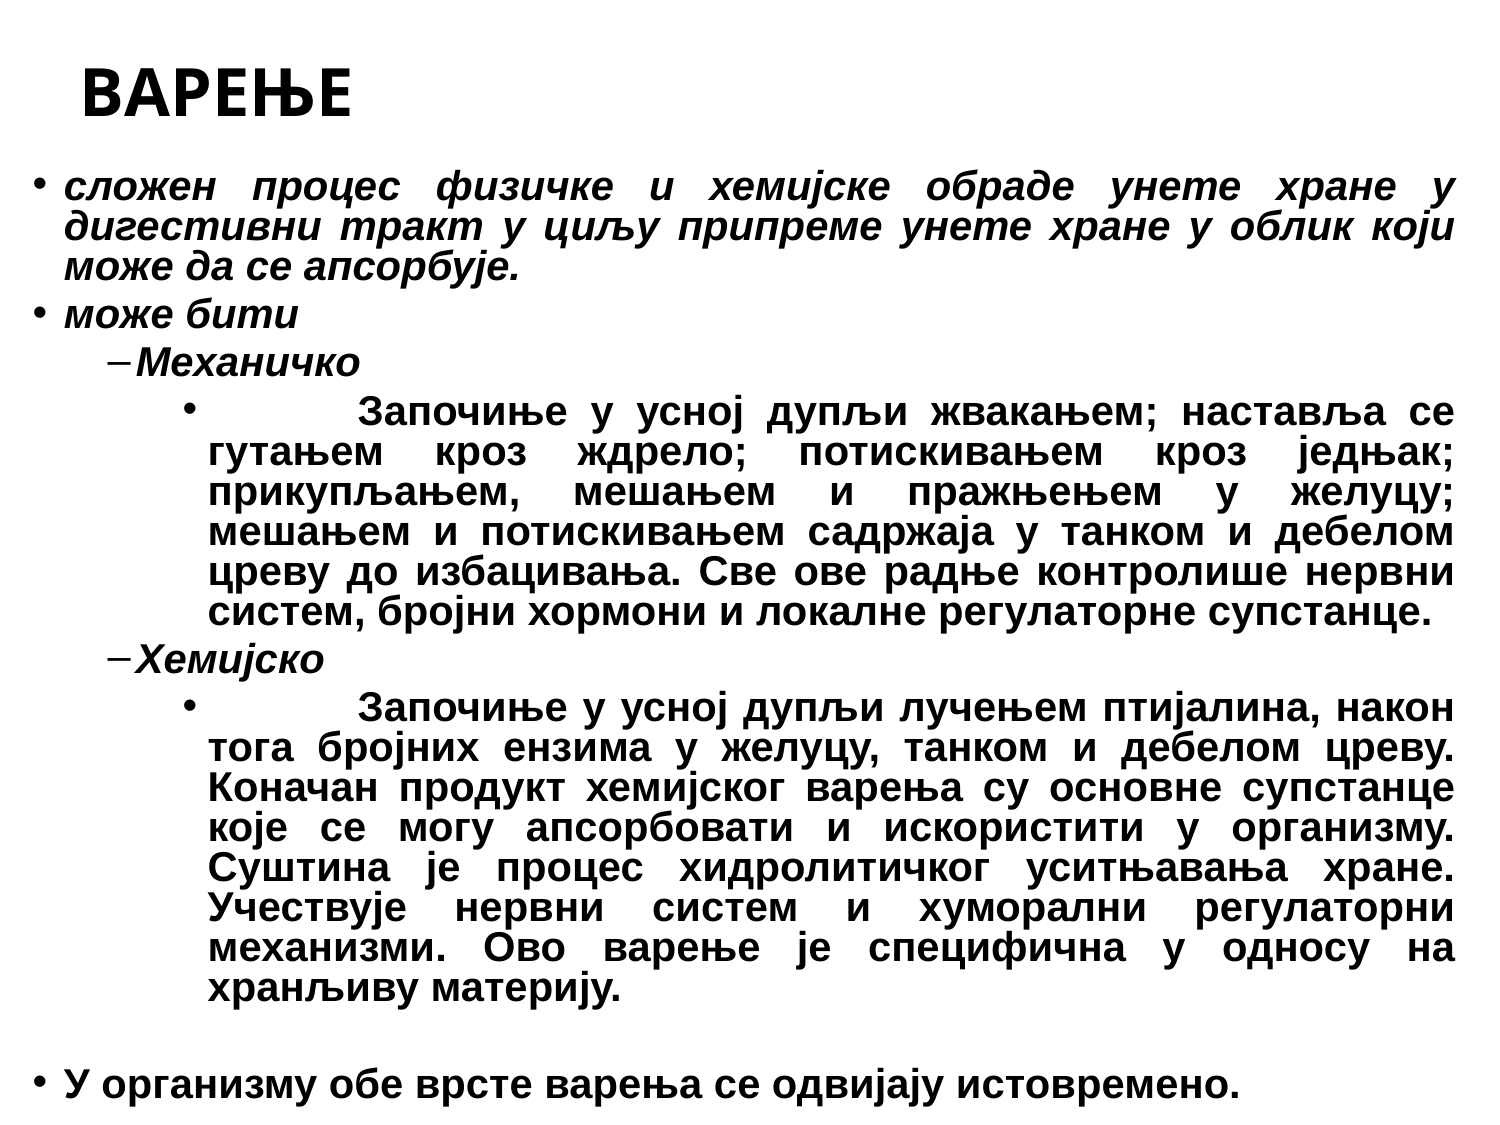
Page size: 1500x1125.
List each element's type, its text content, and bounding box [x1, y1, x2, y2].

subtitle сложен процес физичке и хемијске обраде унете хране у дигестивни тракт у циљу припреме унете хране у облик који може да се апсорбује. може бити Механичко Започиње у усној дупљи жвакањем; наставља се гутањем кроз ждрело; потискивањем кроз једњак; прикупљањем, мешањем и пражњењем у желуцу; мешањем и потискивањем садржаја у танком и дебелом цреву до избацивања. Све ове радње контролише нервни систем, бројни хормони и локалне регулаторне супстанце. Хемијско Започиње у усној дупљи лучењем птијалина, након тога бројних ензима у желуцу, танком и дебелом цреву. Коначан продукт хемијског варења су основне супстанце које се могу апсорбовати и искористити у организму. Суштина је процес хидролитичког уситњавања хране. Учествује нервни систем и хуморални регулаторни механизми. Ово варење је специфична у односу на хранљиву материју. У организму обе врсте варења се одвијају истовремено. [17, 160, 1471, 1095]
text_box ВАРЕЊЕ [64, 42, 1010, 138]
